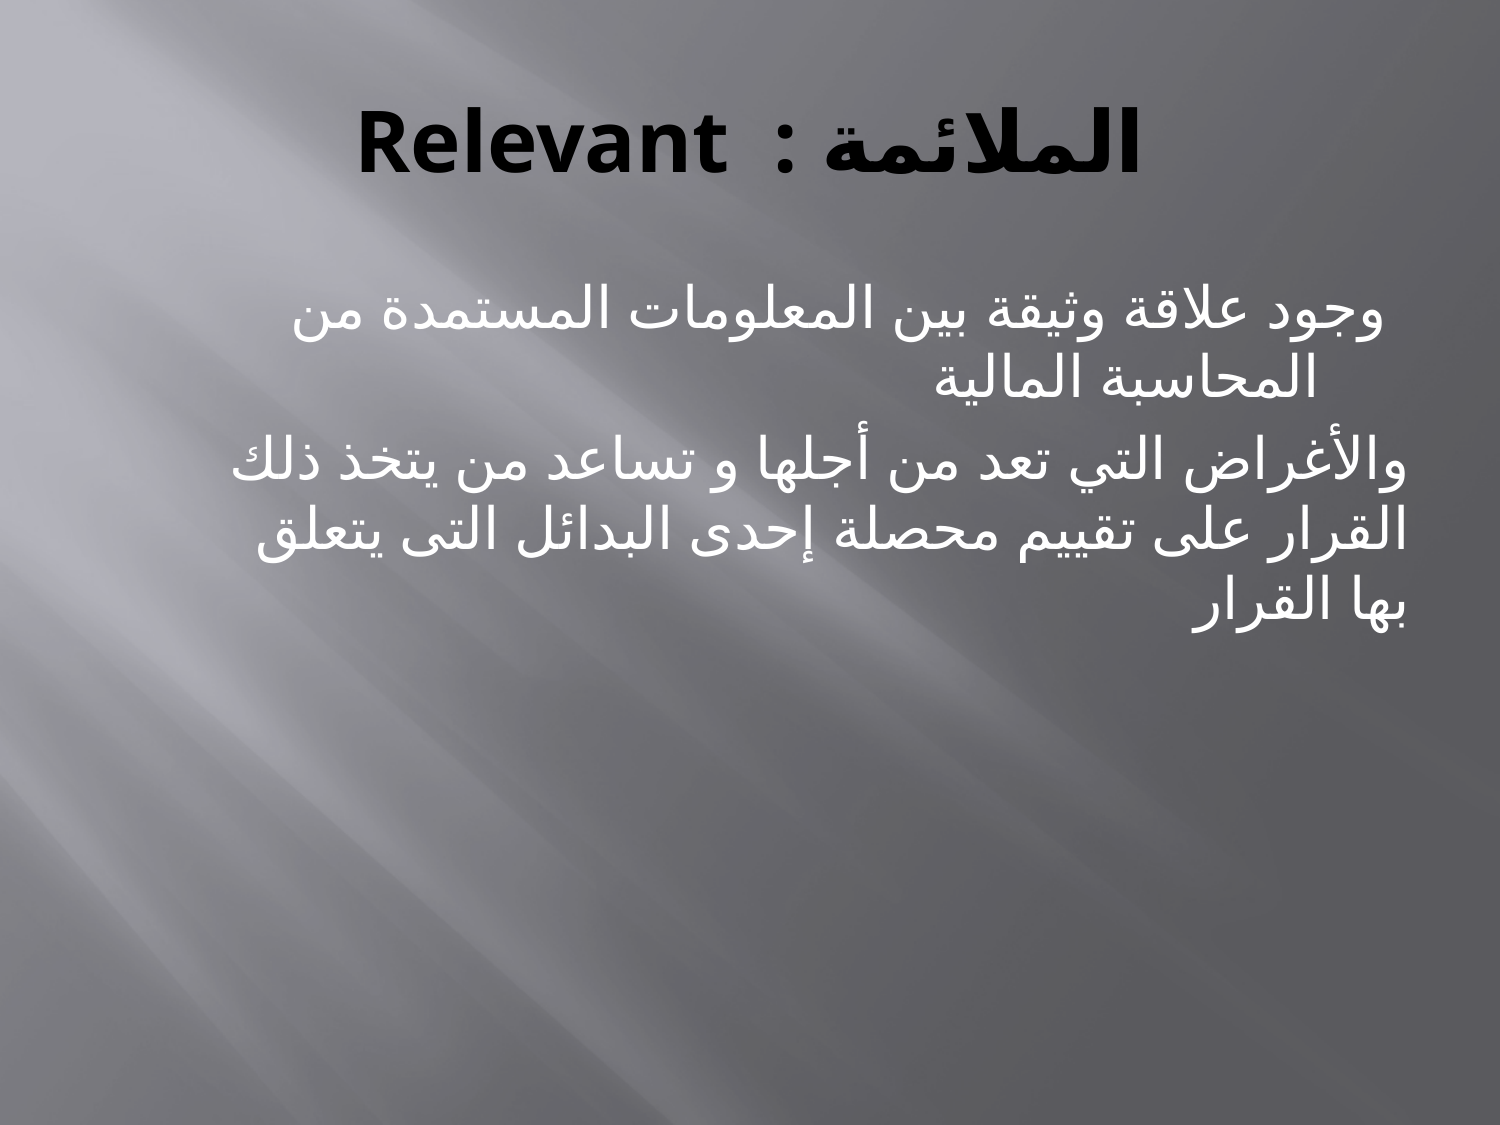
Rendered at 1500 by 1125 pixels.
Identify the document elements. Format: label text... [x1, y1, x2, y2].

title Relevant : الملائمة [75, 45, 1425, 233]
list وجود علاقة وثيقة بين المعلومات المستمدة من المحاسبة المالية والأغراض التي تعد من أجلها و تساعد من يتخذ ذلك القرار على تقييم محصلة إحدى البدائل التى يتعلق بها القرار [75, 262, 1425, 1035]
